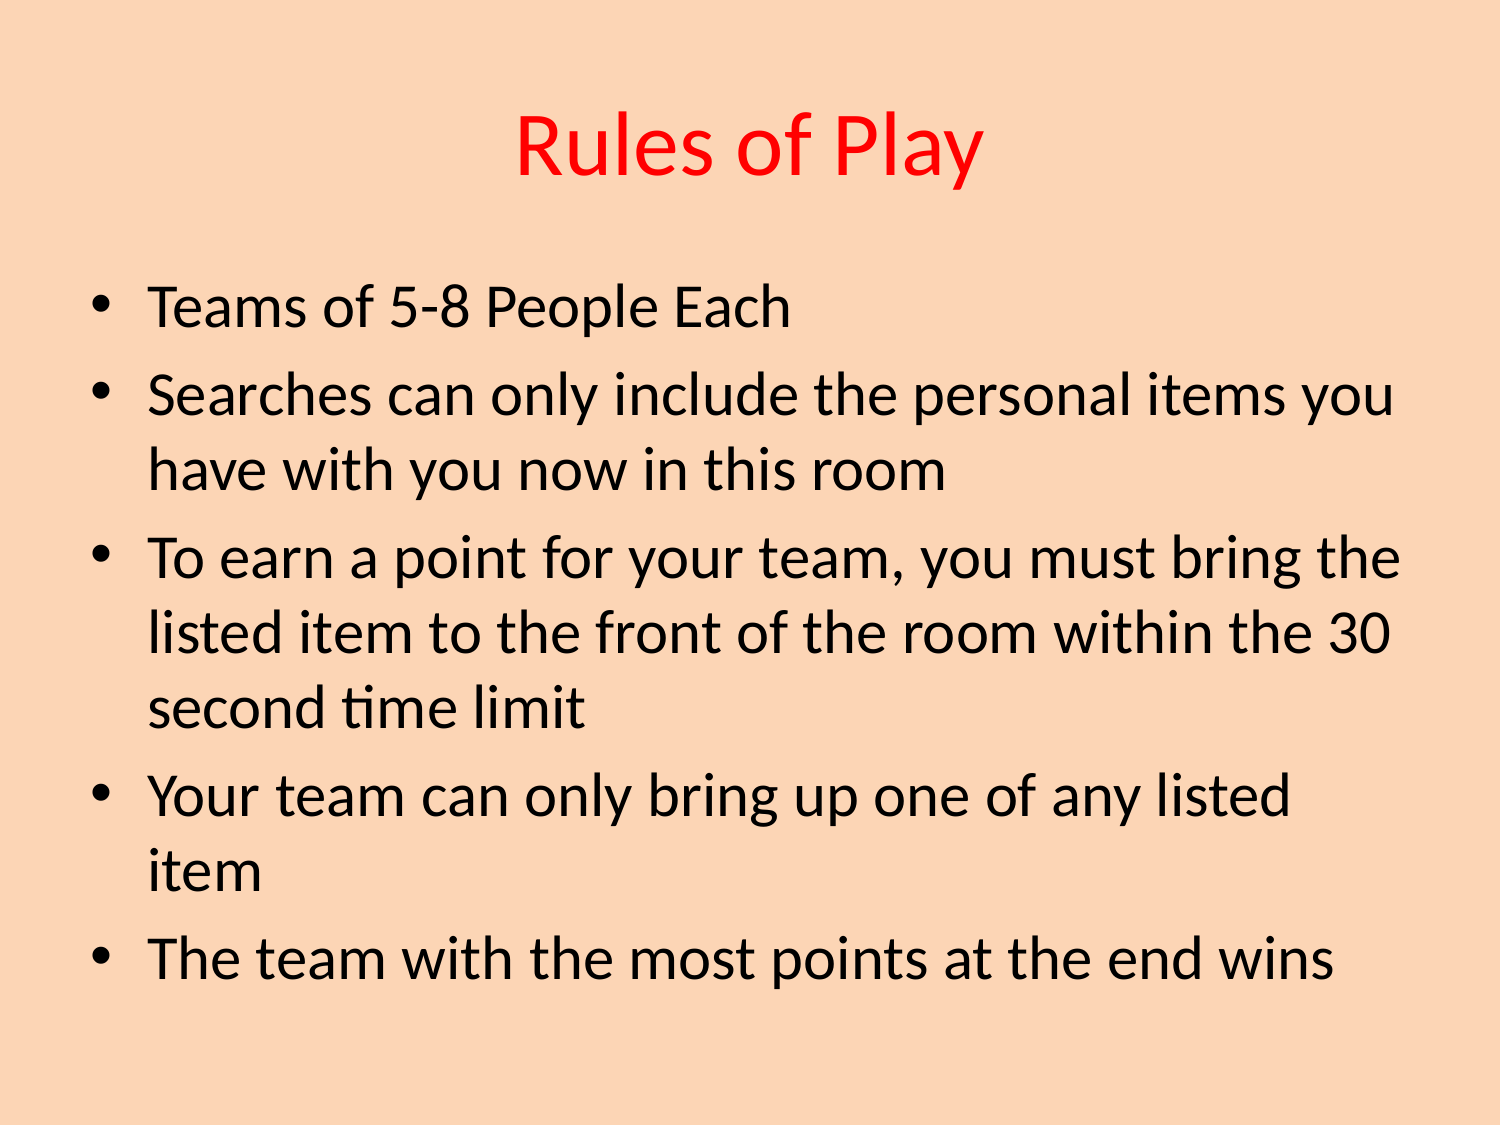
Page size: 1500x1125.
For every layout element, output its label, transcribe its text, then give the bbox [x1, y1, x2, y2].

list Teams of 5-8 People Each Searches can only include the personal items you have with you now in this room To earn a point for your team, you must bring the listed item to the front of the room within the 30 second time limit Your team can only bring up one of any listed item The team with the most points at the end wins [75, 257, 1425, 1000]
title Rules of Play [75, 45, 1425, 233]
